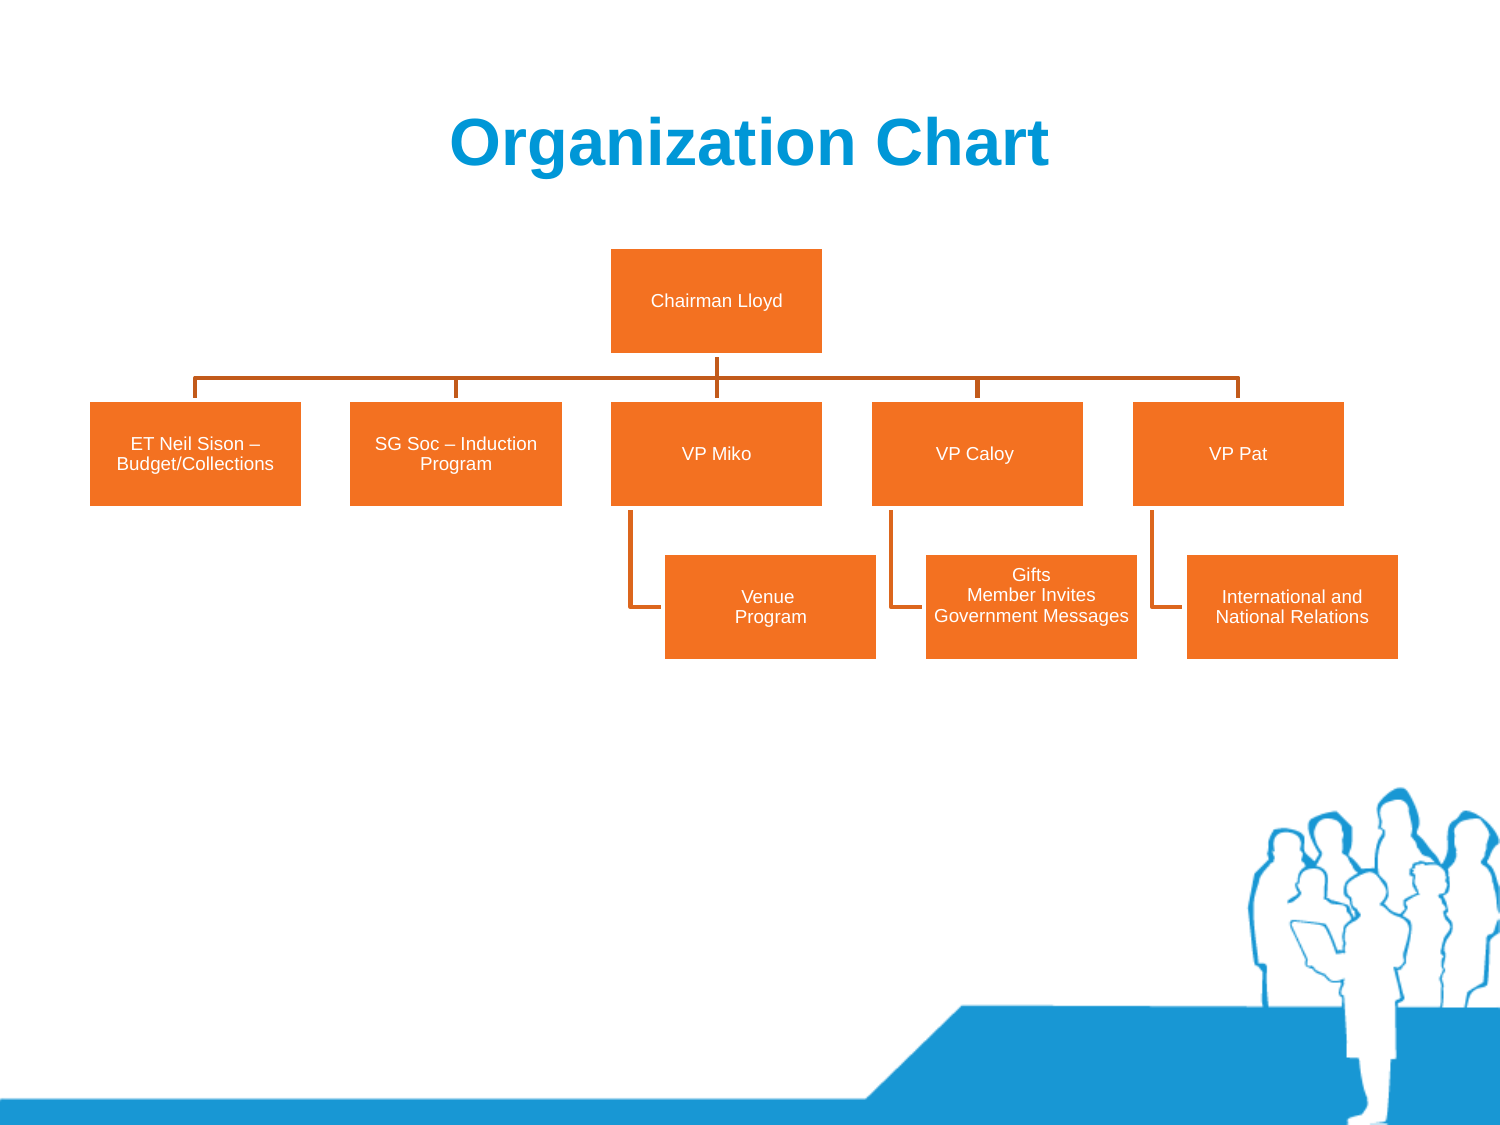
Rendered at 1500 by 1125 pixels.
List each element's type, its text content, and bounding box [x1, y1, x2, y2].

picture [0, 0, 1500, 1125]
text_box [87, 120, 1401, 788]
title Organization Chart [74, 44, 1426, 233]
